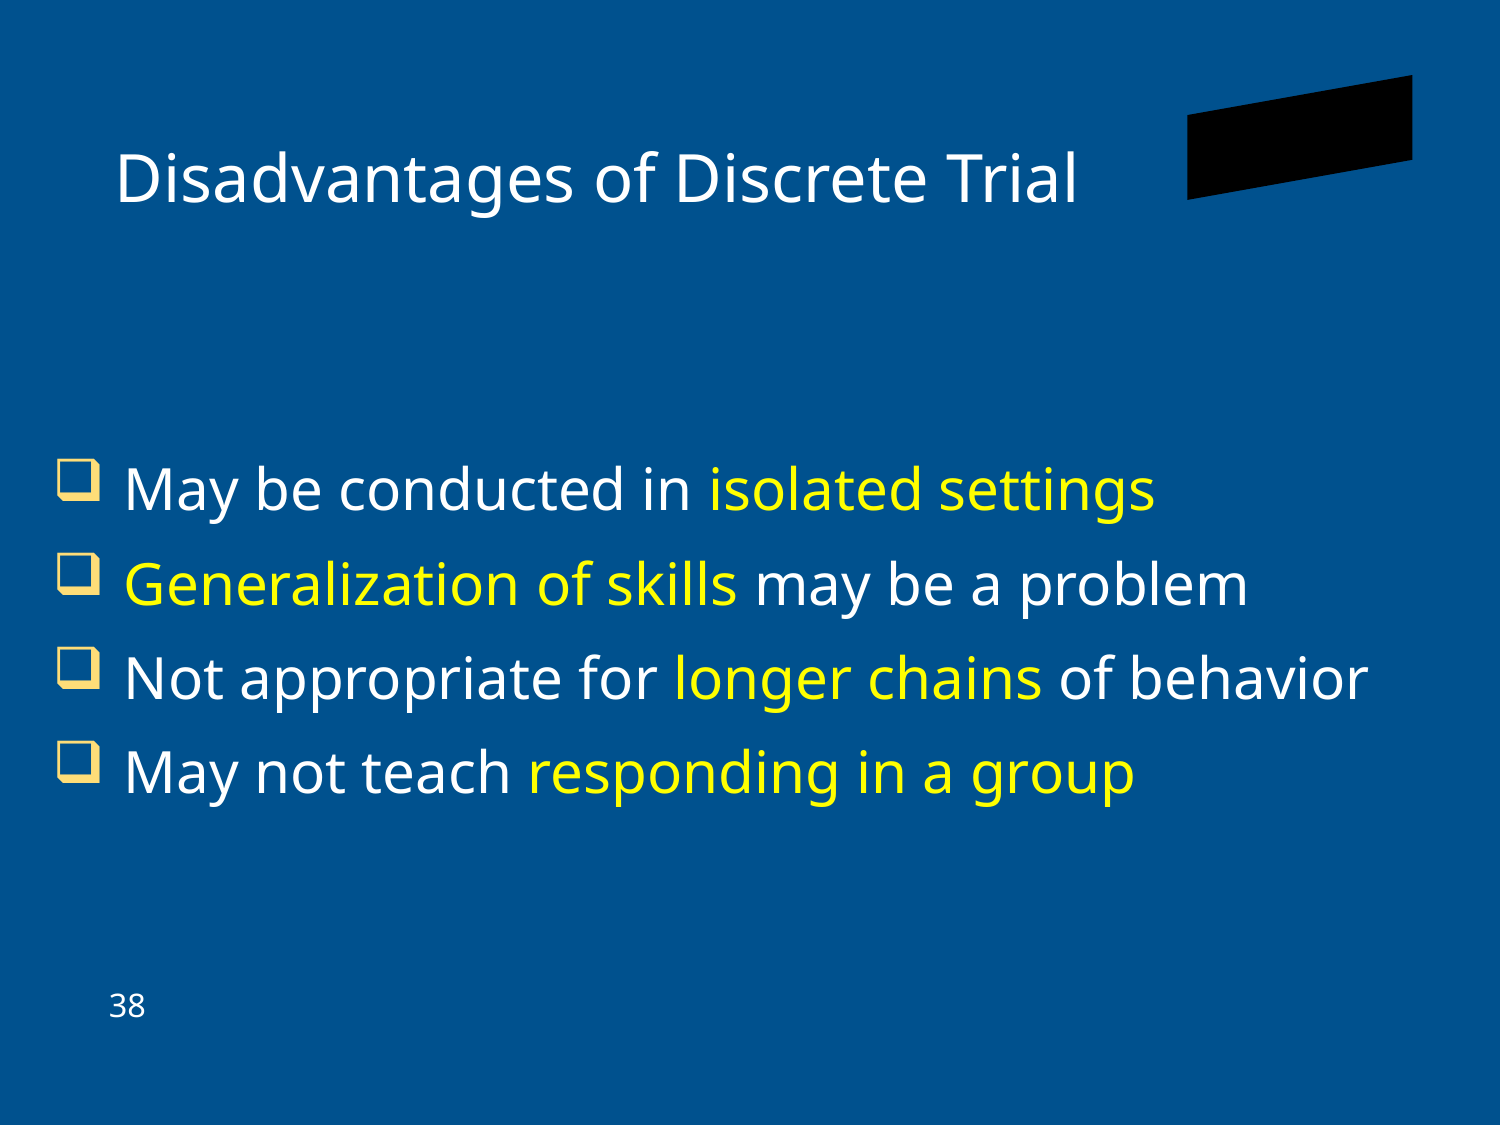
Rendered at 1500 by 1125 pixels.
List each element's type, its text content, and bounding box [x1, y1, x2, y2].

list May be conducted in isolated settings Generalization of skills may be a problem Not appropriate for longer chains of behavior May not teach responding in a group [37, 296, 1475, 962]
title Disadvantages of Discrete Trial [99, 99, 1269, 252]
slide_number 38 [93, 976, 194, 1037]
